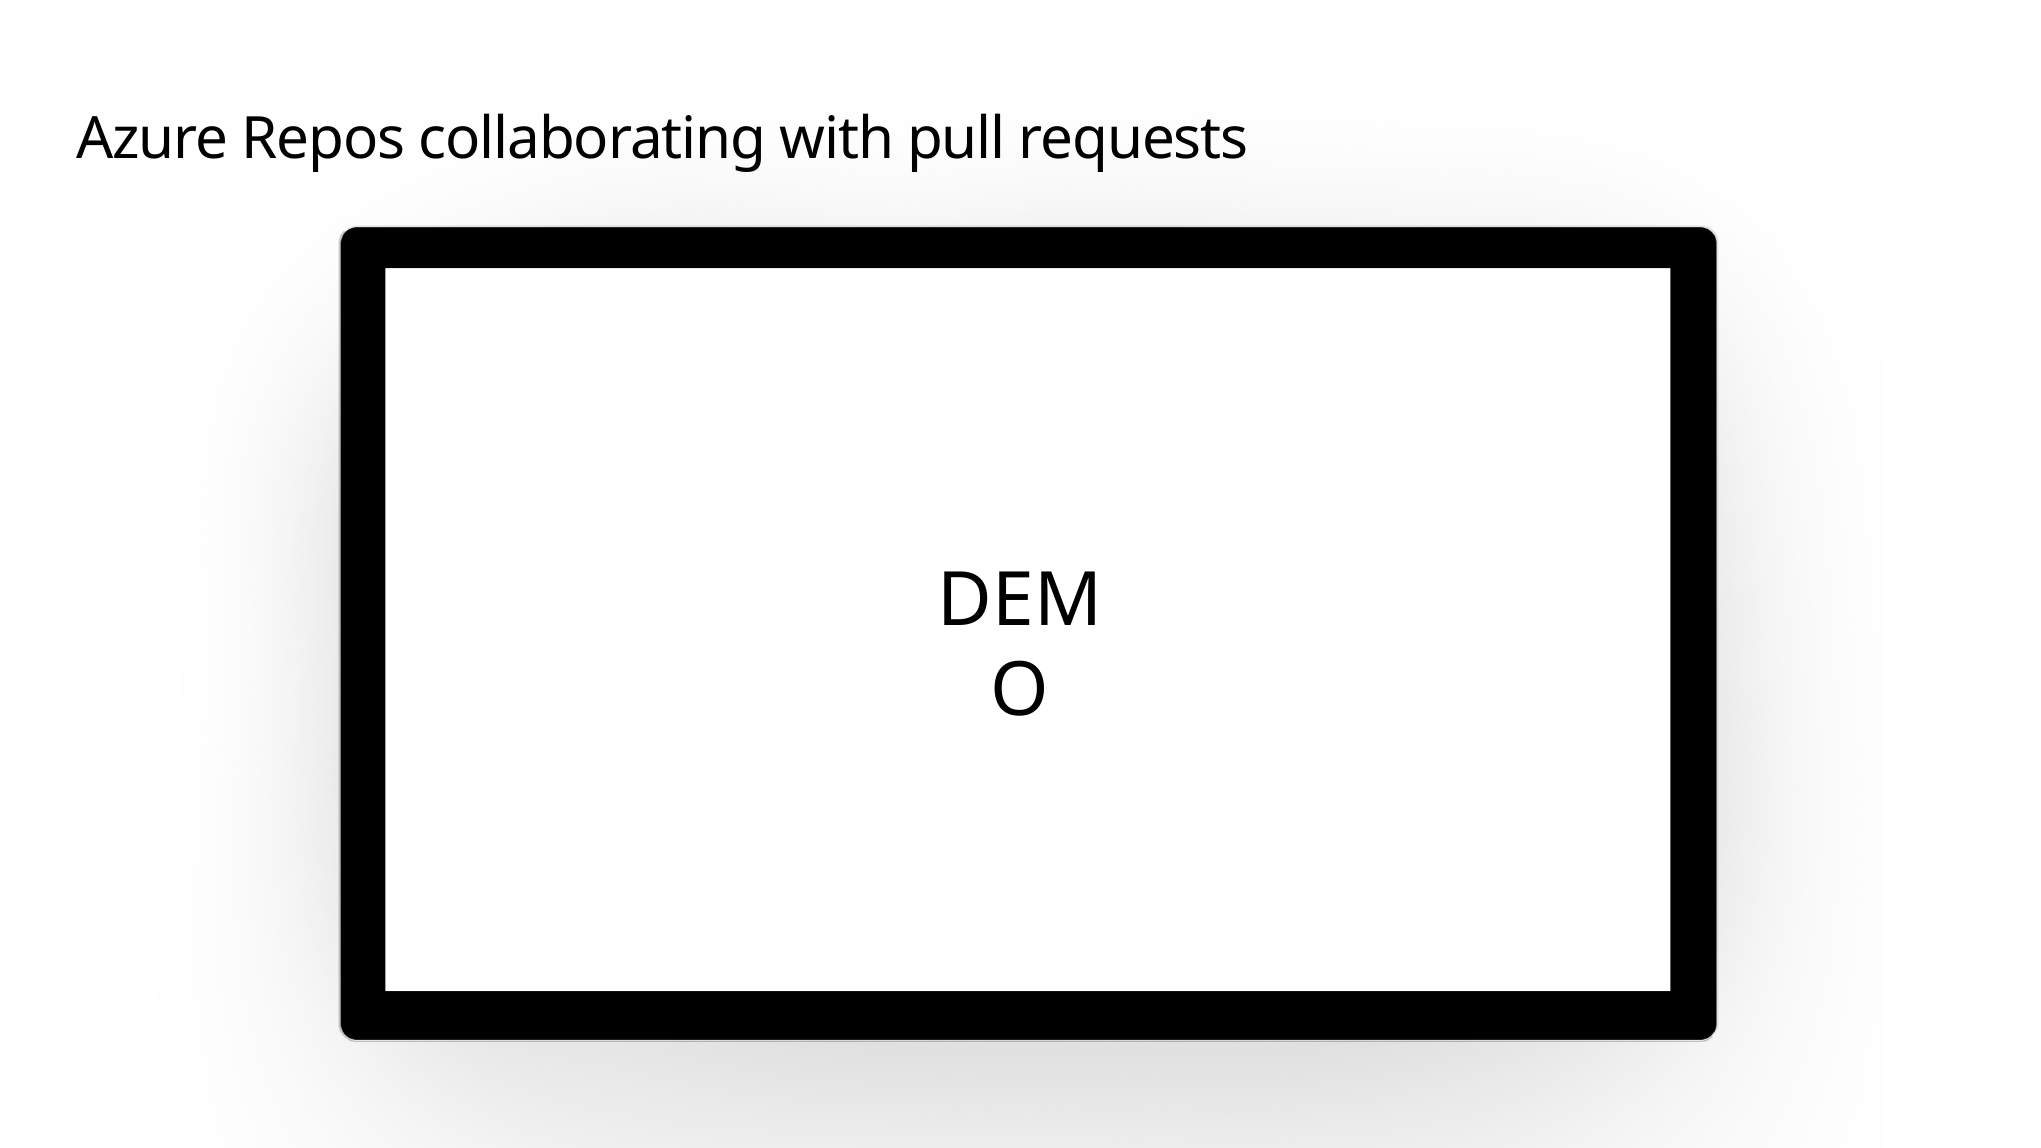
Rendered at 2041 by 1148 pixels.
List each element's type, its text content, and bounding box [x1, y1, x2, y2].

text_box DEMO [894, 543, 1146, 739]
picture [64, 81, 1884, 1148]
title Azure Repos collaborating with pull requests [76, 103, 1969, 172]
